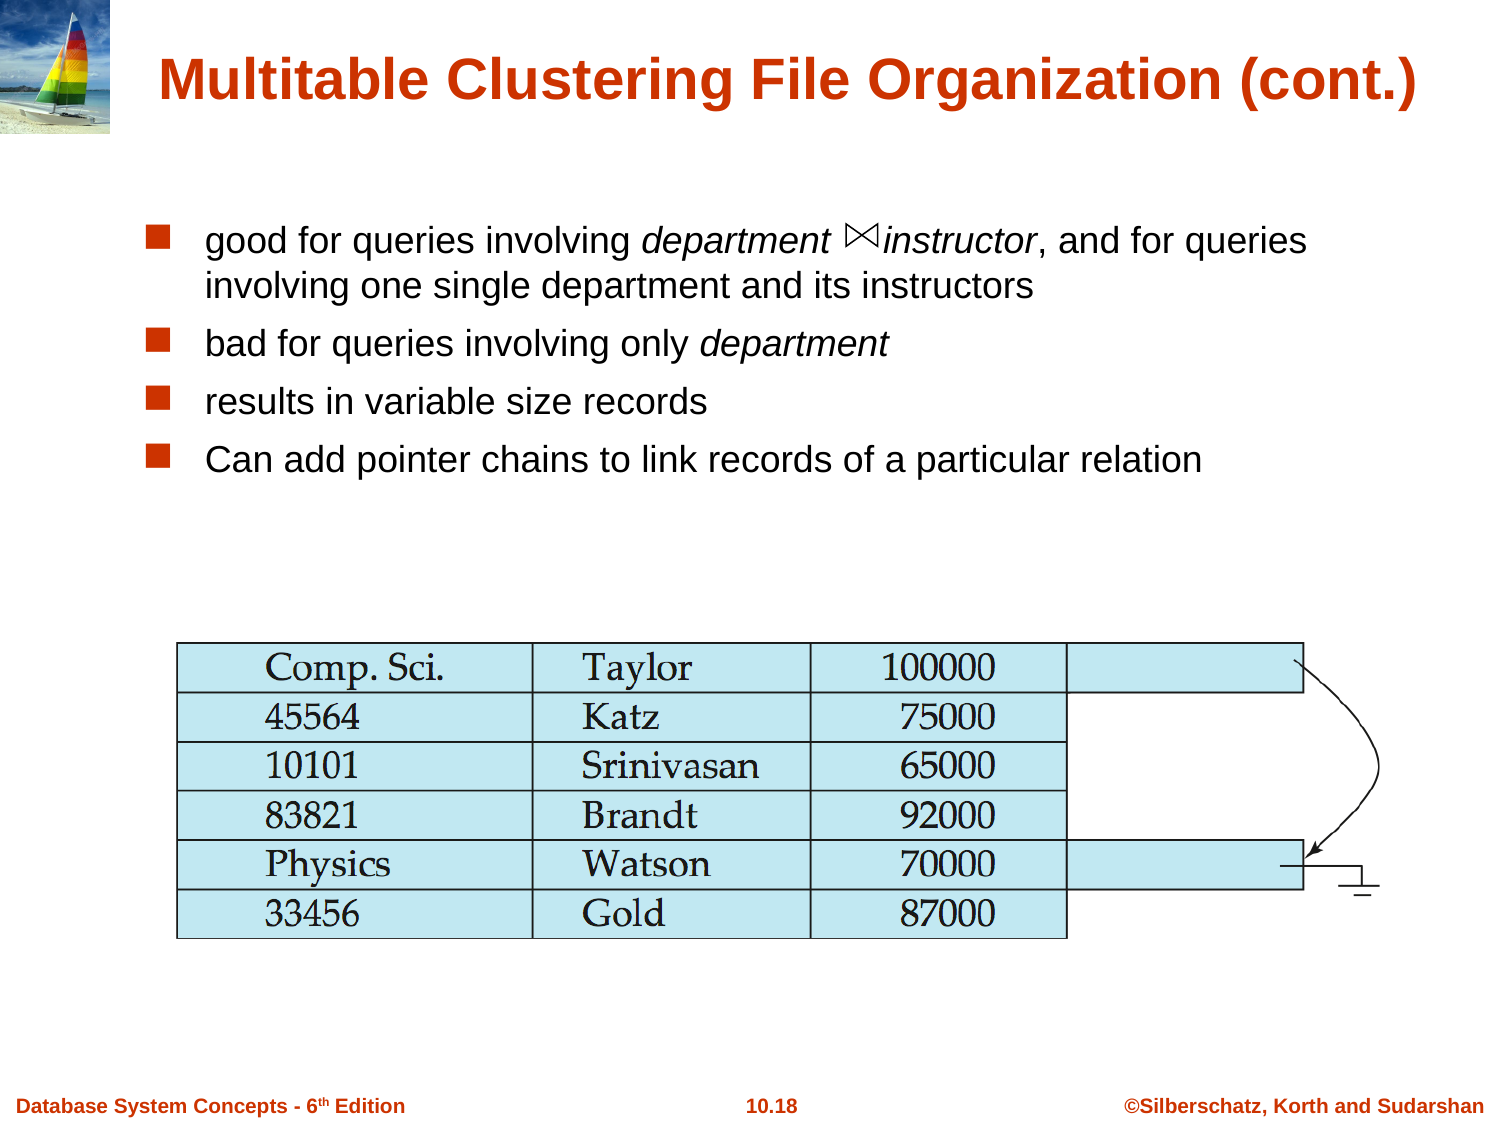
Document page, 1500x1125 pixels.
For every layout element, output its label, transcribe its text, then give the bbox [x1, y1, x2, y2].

picture [0, 0, 110, 134]
picture [176, 641, 1381, 939]
text_box [846, 223, 878, 247]
title Multitable Clustering File Organization (cont.) [125, 18, 1452, 120]
list good for queries involving department instructor, and for queries involving one single department and its instructors bad for queries involving only department results in variable size records Can add pointer chains to link records of a particular relation [133, 208, 1391, 583]
